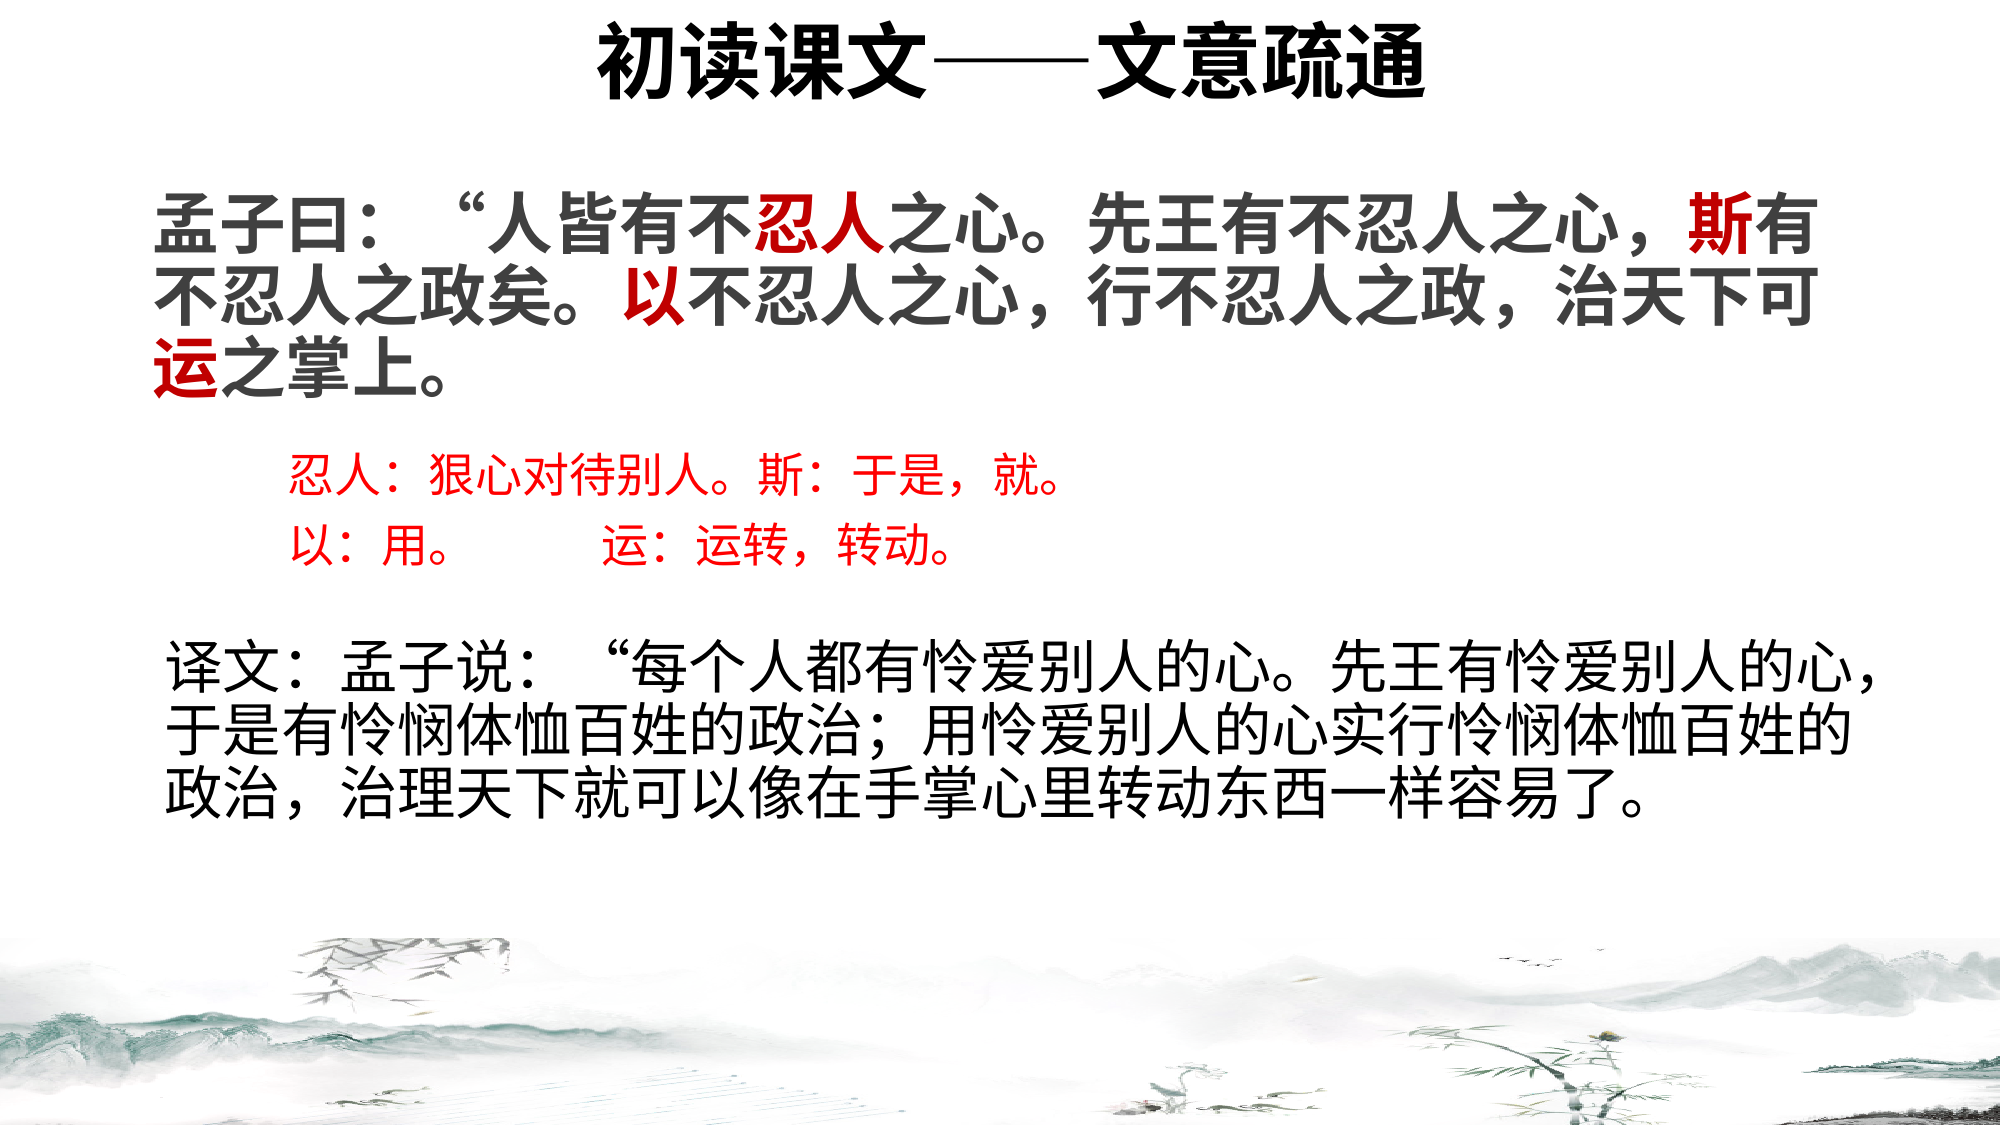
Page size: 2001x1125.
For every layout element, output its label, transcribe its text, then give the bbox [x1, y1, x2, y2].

text_box 译文：孟子说：“每个人都有怜爱别人的心。先王有怜爱别人的心，于是有怜悯体恤百姓的政治；用怜爱别人的心实行怜悯体恤百姓的政治，治理天下就可以像在手掌心里转动东西一样容易了。 [149, 631, 1870, 866]
text_box 忍人：狠心对待别人。斯：于是，就。 以：用。 运：运转，转动。 [272, 444, 1740, 581]
text_box 孟子曰：“人皆有不忍人之心。先王有不忍人之心，斯有不忍人之政矣。以不忍人之心，行不忍人之政，治天下可运之掌上。 [137, 183, 1863, 396]
text_box 初读课文——文意疏通 [548, 2, 1476, 117]
picture [0, 938, 2000, 1125]
